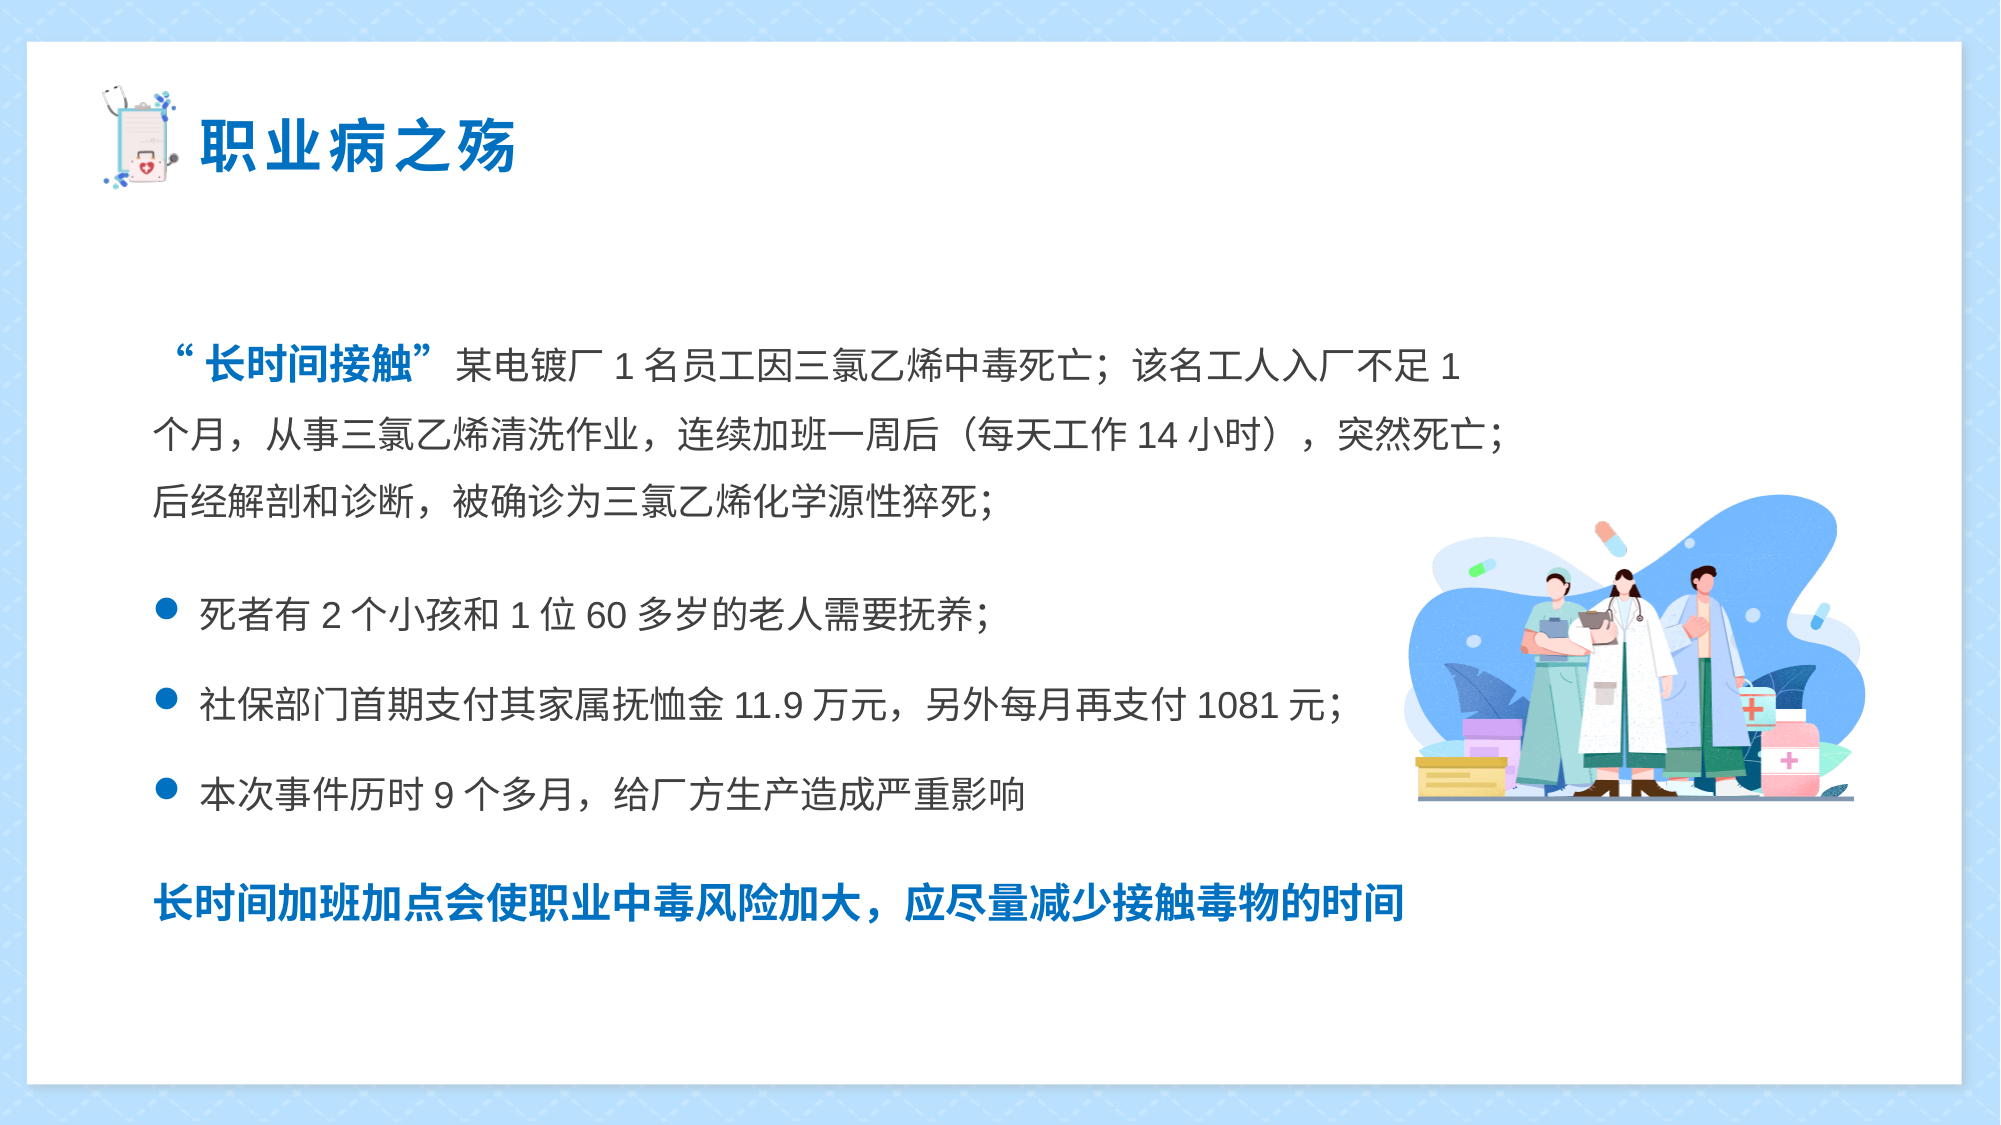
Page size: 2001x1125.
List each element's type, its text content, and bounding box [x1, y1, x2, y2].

picture [1389, 396, 1879, 886]
text_box 长时间加班加点会使职业中毒风险加大，应尽量减少接触毒物的时间 [137, 844, 2000, 934]
text_box “长时间接触”某电镀厂1名员工因三氯乙烯中毒死亡；该名工人入厂不足1个月，从事三氯乙烯清洗作业，连续加班一周后（每天工作14小时），突然死亡；后经解剖和诊断，被确诊为三氯乙烯化学源性猝死； [137, 305, 1521, 531]
text_box 死者有2个小孩和1位60多岁的老人需要抚养； 社保部门首期支付其家属抚恤金11.9万元，另外每月再支付1081元； 本次事件历时9个多月，给厂方生产造成严重影响 [137, 538, 1389, 824]
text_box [76, 78, 595, 206]
picture [0, 0, 2000, 1125]
